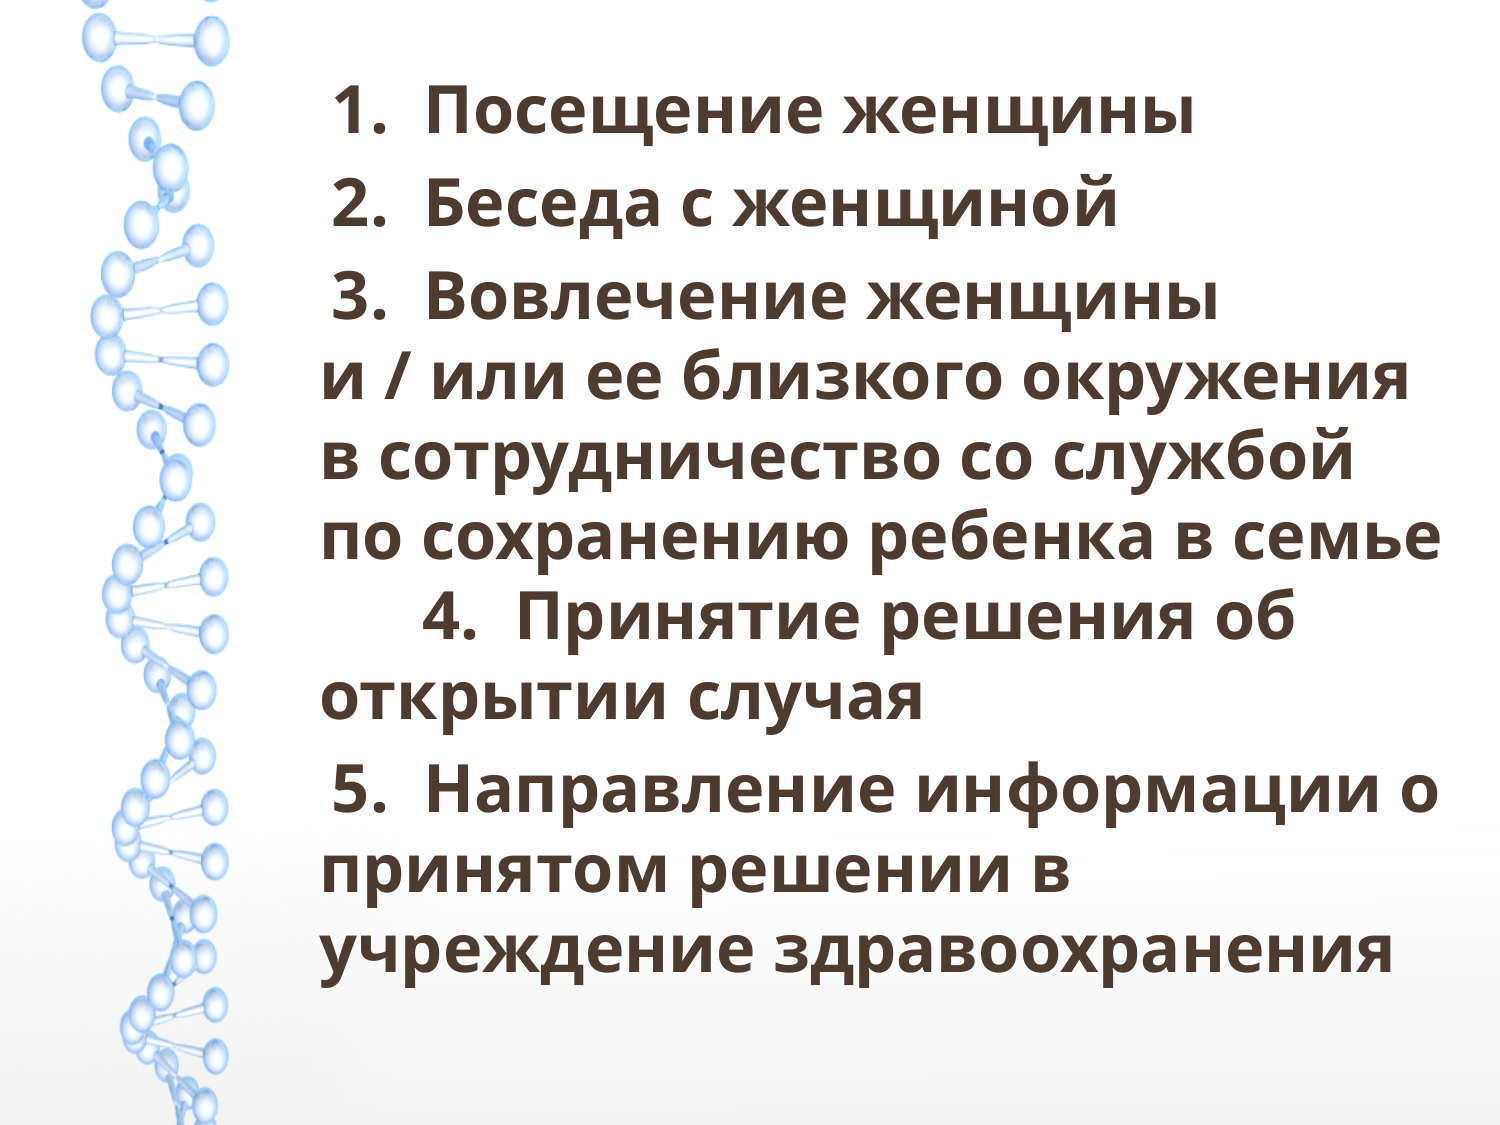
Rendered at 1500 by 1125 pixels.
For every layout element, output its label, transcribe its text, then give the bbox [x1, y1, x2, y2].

picture [0, 0, 1500, 1125]
text_box 1. Посещение женщины 2. Беседа с женщиной 3. Вовлечение женщины и / или ее близкого окружения в сотрудничество со службой по сохранению ребенка в семье 4. Принятие решения об открытии случая 5. Направление информации о принятом решении в учреждение здравоохранения [248, 59, 1473, 802]
